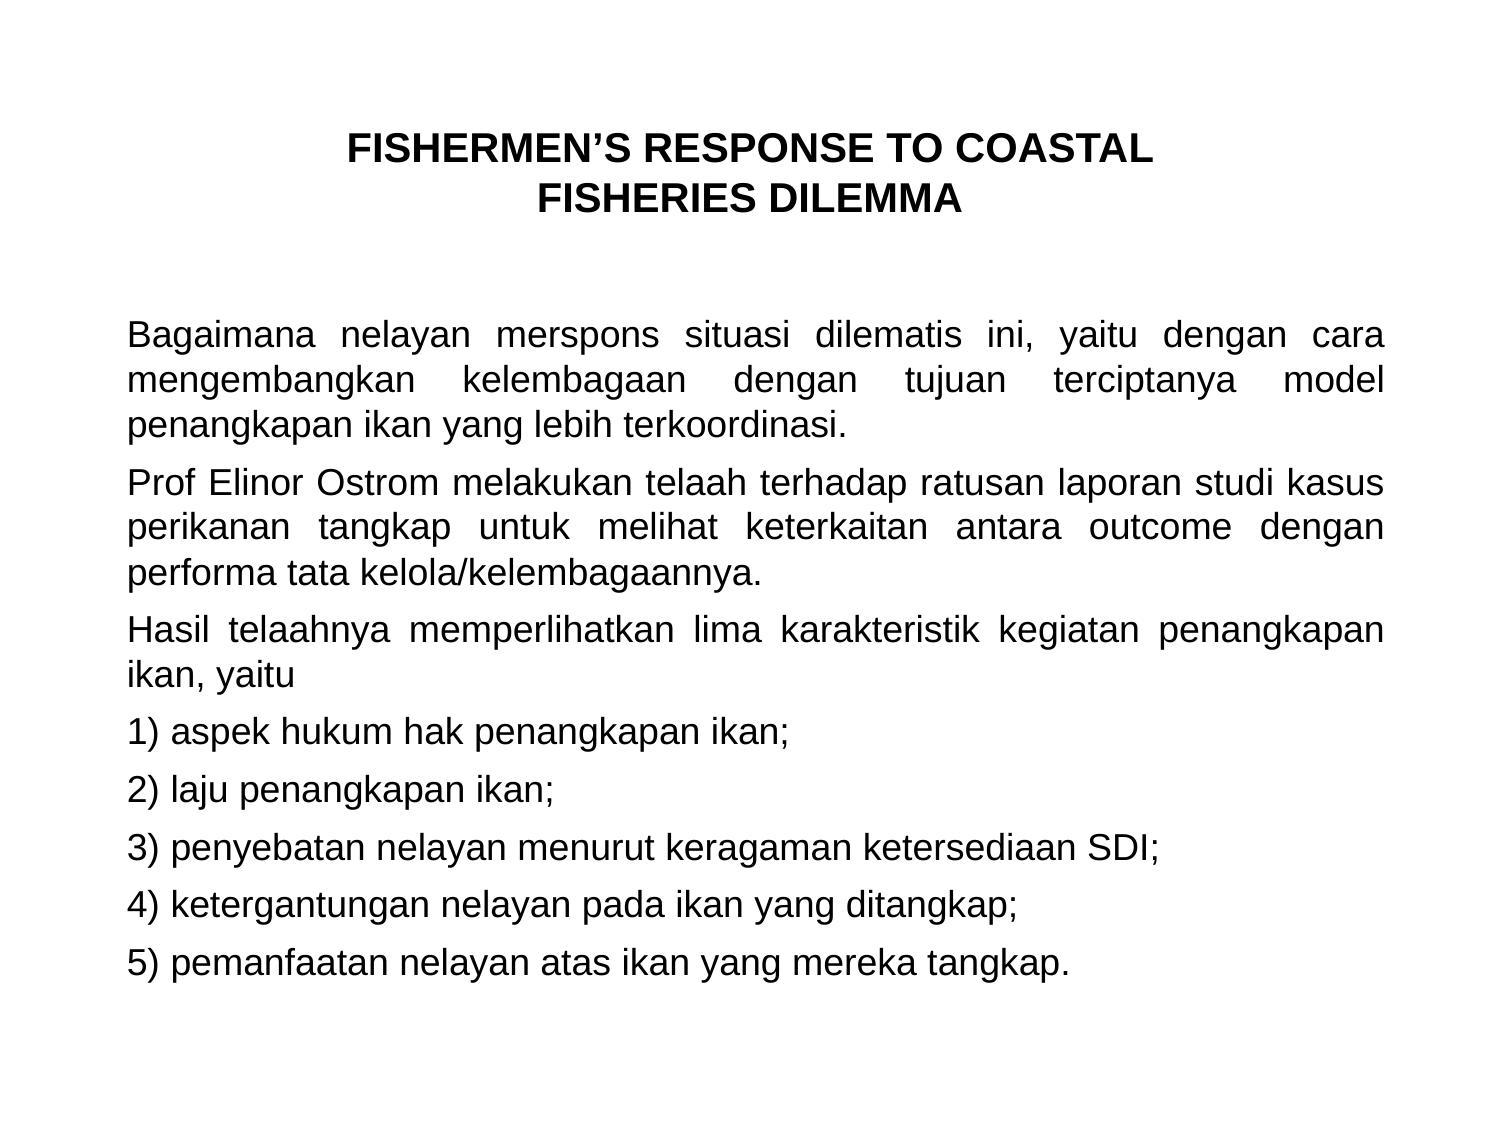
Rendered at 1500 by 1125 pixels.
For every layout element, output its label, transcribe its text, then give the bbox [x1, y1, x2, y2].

text_box Bagaimana nelayan merspons situasi dilematis ini, yaitu dengan cara mengembangkan kelembagaan dengan tujuan terciptanya model penangkapan ikan yang lebih terkoordinasi. Prof Elinor Ostrom melakukan telaah terhadap ratusan laporan studi kasus perikanan tangkap untuk melihat keterkaitan antara outcome dengan performa tata kelola/kelembagaannya. Hasil telaahnya memperlihatkan lima karakteristik kegiatan penangkapan ikan, yaitu 1) aspek hukum hak penangkapan ikan; 2) laju penangkapan ikan; 3) penyebatan nelayan menurut keragaman ketersediaan SDI; 4) ketergantungan nelayan pada ikan yang ditangkap; 5) pemanfaatan nelayan atas ikan yang mereka tangkap. [112, 302, 1400, 990]
text_box FISHERMEN’S RESPONSE TO COASTAL FISHERIES DILEMMA [277, 113, 1223, 229]
